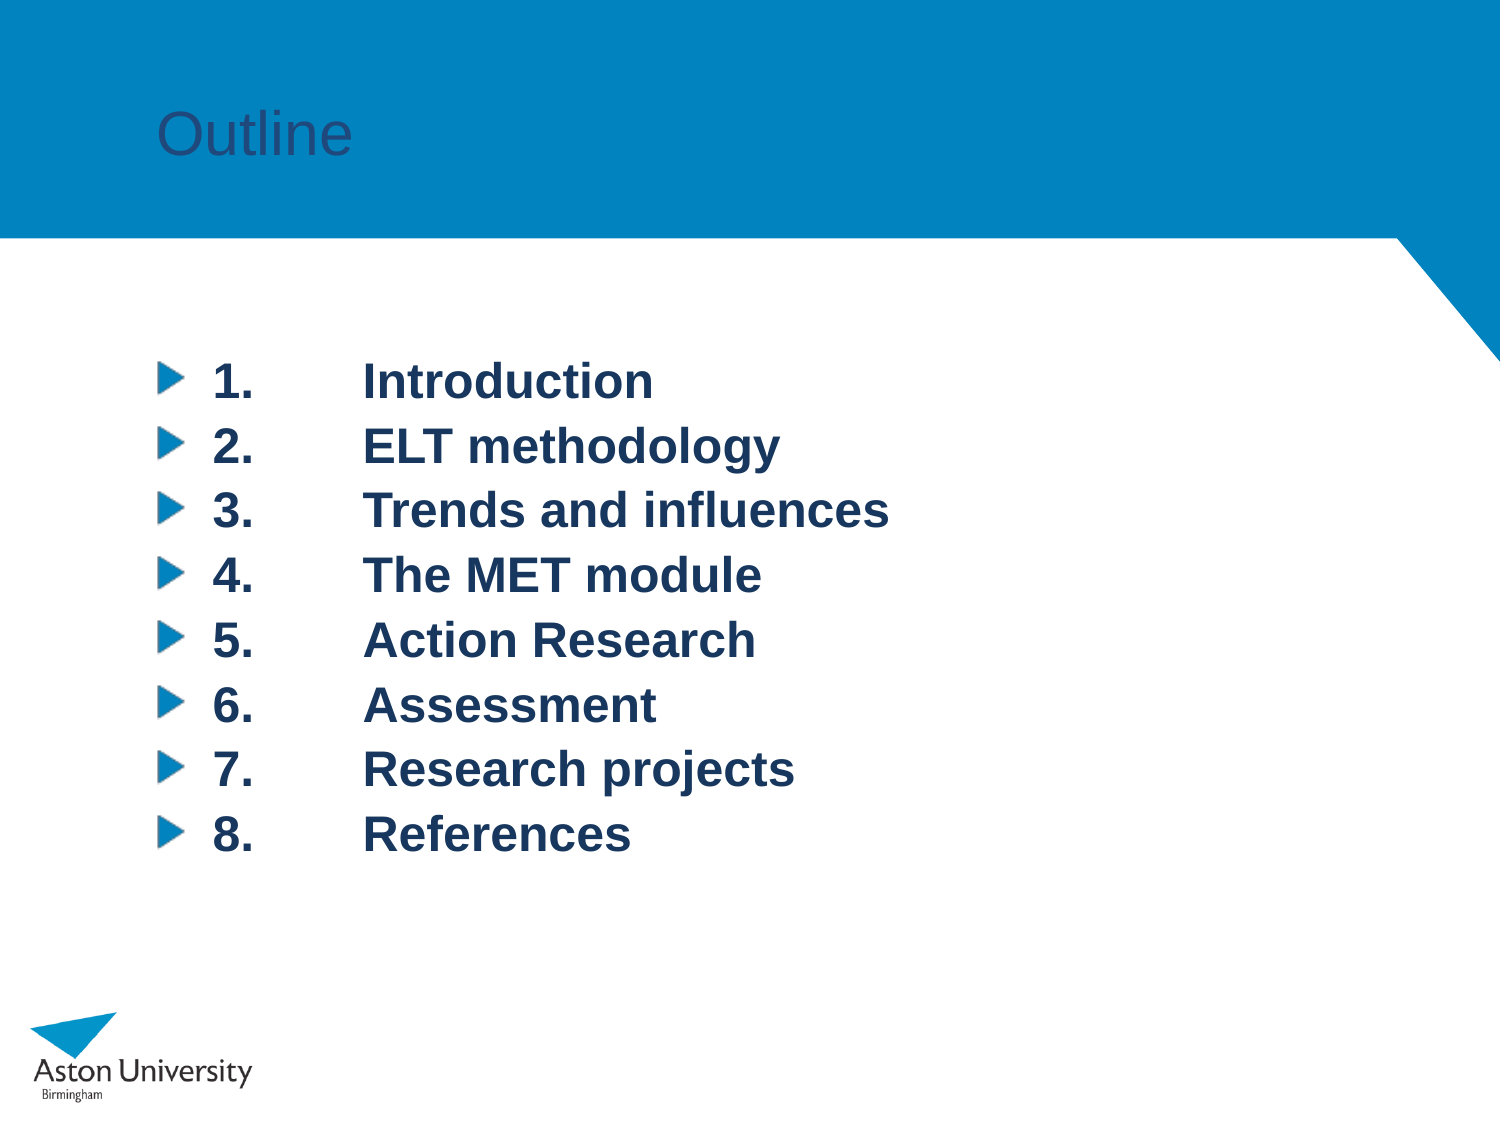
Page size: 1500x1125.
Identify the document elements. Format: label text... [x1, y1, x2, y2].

picture [28, 1011, 253, 1103]
list 1. Introduction 2. ELT methodology 3. Trends and influences 4. The MET module 5. Action Research 6. Assessment 7. Research projects 8. References [156, 343, 1398, 1004]
picture [156, 490, 192, 526]
picture [156, 425, 192, 461]
title Outline [156, 92, 1398, 177]
picture [156, 360, 192, 396]
picture [156, 555, 192, 591]
picture [156, 619, 192, 655]
picture [156, 749, 192, 785]
picture [156, 814, 192, 850]
picture [156, 684, 192, 720]
